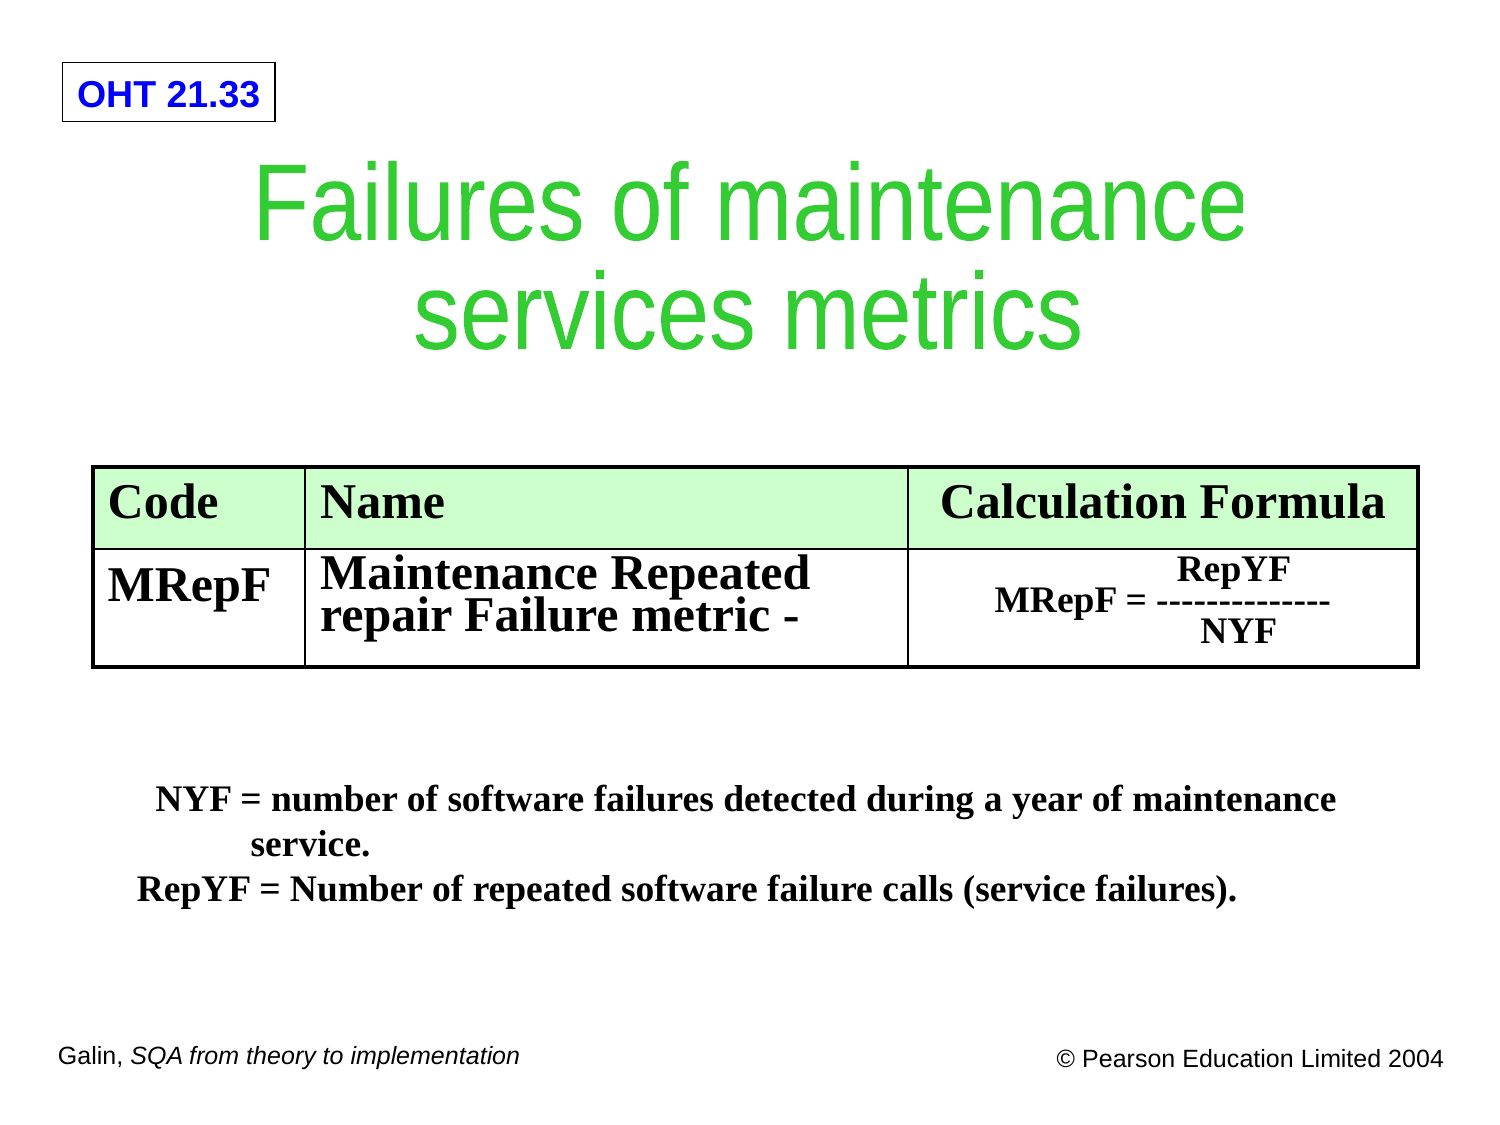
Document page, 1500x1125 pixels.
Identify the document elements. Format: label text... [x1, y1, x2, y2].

table_cell MRepF [95, 550, 304, 665]
table_cell RepYF MRepF = -------------- NYF [909, 550, 1416, 665]
table_header Code [95, 469, 304, 548]
table_cell Maintenance Repeated repair Failure metric - [306, 550, 907, 665]
text_box NYF = number of software failures detected during a year of maintenance service. RepYF = Number of repeated software failure calls (service failures). [17, 766, 1431, 917]
table_header Name [306, 469, 907, 548]
table_header Calculation Formula [909, 469, 1416, 548]
